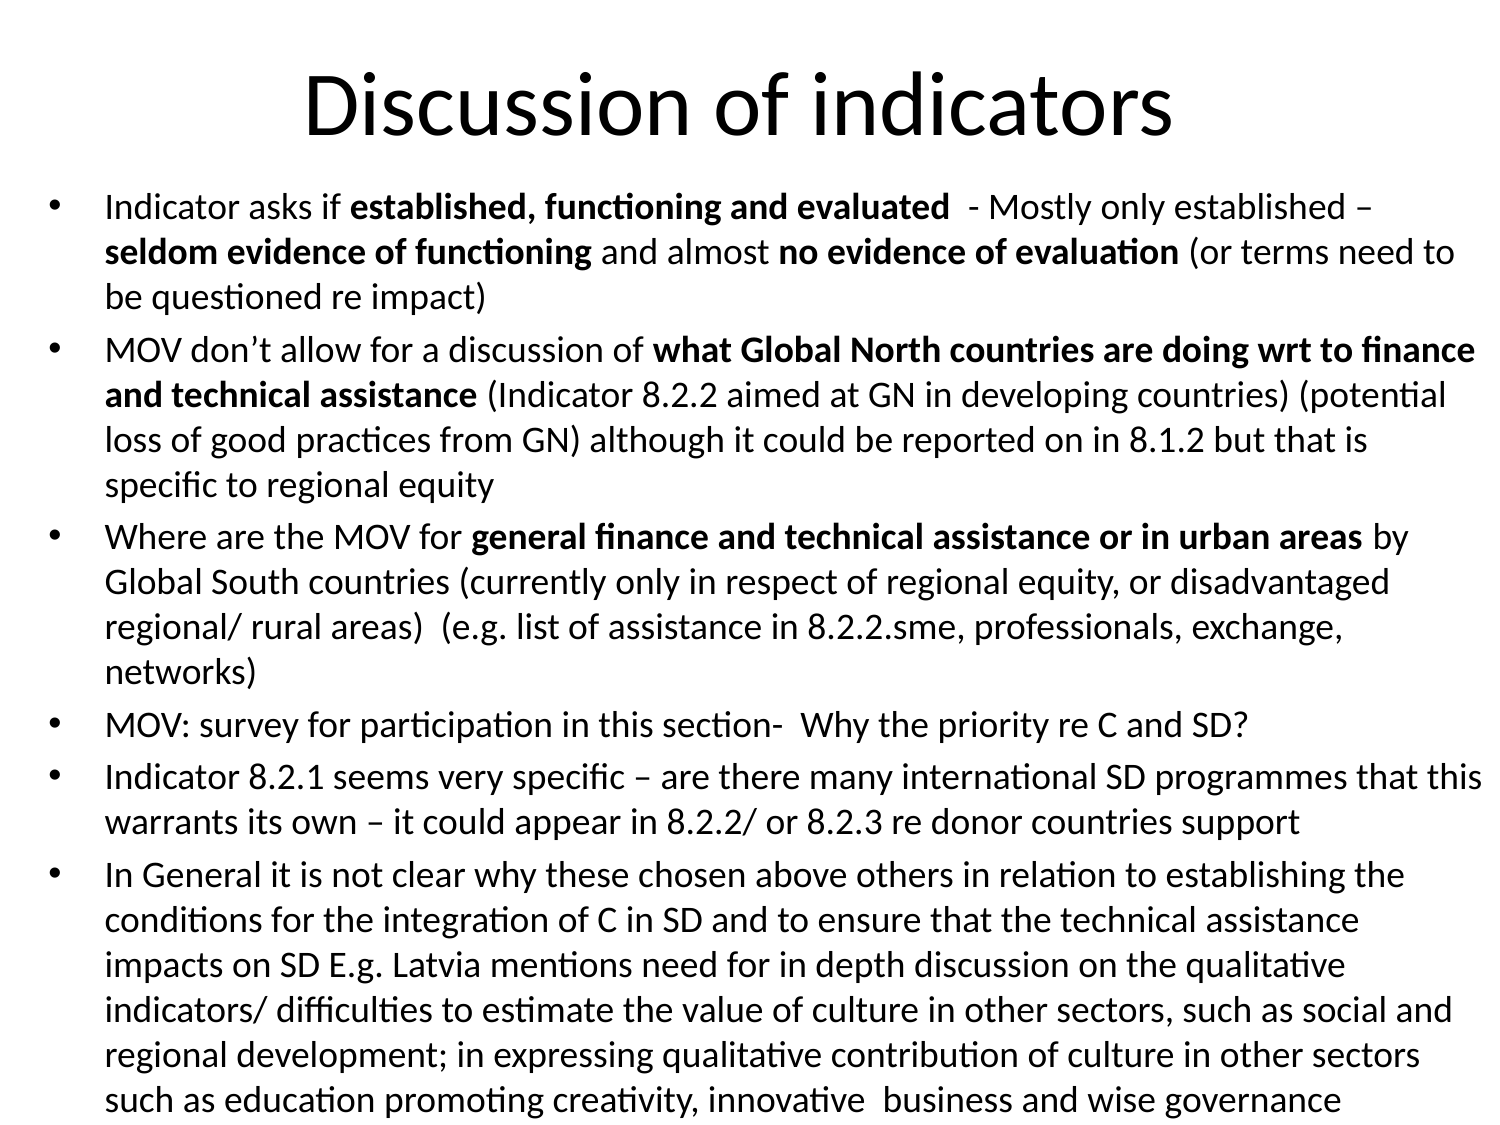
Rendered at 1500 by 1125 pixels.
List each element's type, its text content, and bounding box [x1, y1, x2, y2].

list Indicator asks if established, functioning and evaluated - Mostly only established – seldom evidence of functioning and almost no evidence of evaluation (or terms need to be questioned re impact) MOV don’t allow for a discussion of what Global North countries are doing wrt to finance and technical assistance (Indicator 8.2.2 aimed at GN in developing countries) (potential loss of good practices from GN) although it could be reported on in 8.1.2 but that is specific to regional equity Where are the MOV for general finance and technical assistance or in urban areas by Global South countries (currently only in respect of regional equity, or disadvantaged regional/ rural areas) (e.g. list of assistance in 8.2.2.sme, professionals, exchange, networks) MOV: survey for participation in this section- Why the priority re C and SD? Indicator 8.2.1 seems very specific – are there many international SD programmes that this warrants its own – it could appear in 8.2.2/ or 8.2.3 re donor countries support In General it is not clear why these chosen above others in relation to establishing the conditions for the integration of C in SD and to ensure that the technical assistance impacts on SD E.g. Latvia mentions need for in depth discussion on the qualitative indicators/ difficulties to estimate the value of culture in other sectors, such as social and regional development; in expressing qualitative contribution of culture in other sectors such as education promoting creativity, innovative business and wise governance [33, 174, 1500, 918]
title Discussion of indicators [75, 5, 1425, 174]
